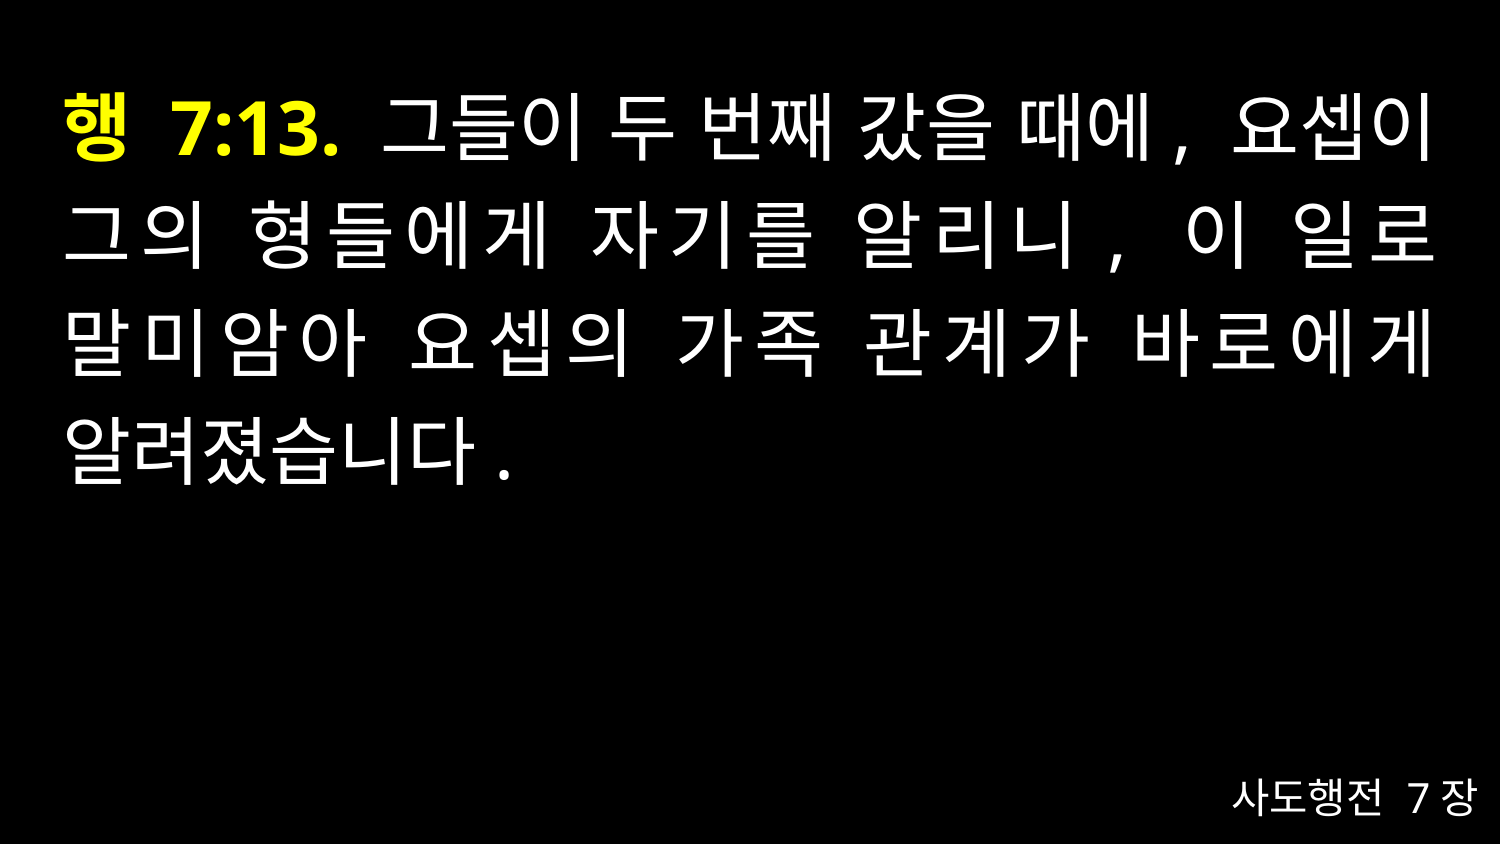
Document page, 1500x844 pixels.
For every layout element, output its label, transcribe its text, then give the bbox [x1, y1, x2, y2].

title 행 7:13. 그들이 두 번째 갔을 때에, 요셉이 그의 형들에게 자기를 알리니, 이 일로 말미암아 요셉의 가족 관계가 바로에게 알려졌습니다. [0, 0, 1500, 844]
subtitle 사도행전 7장 [916, 770, 1500, 844]
